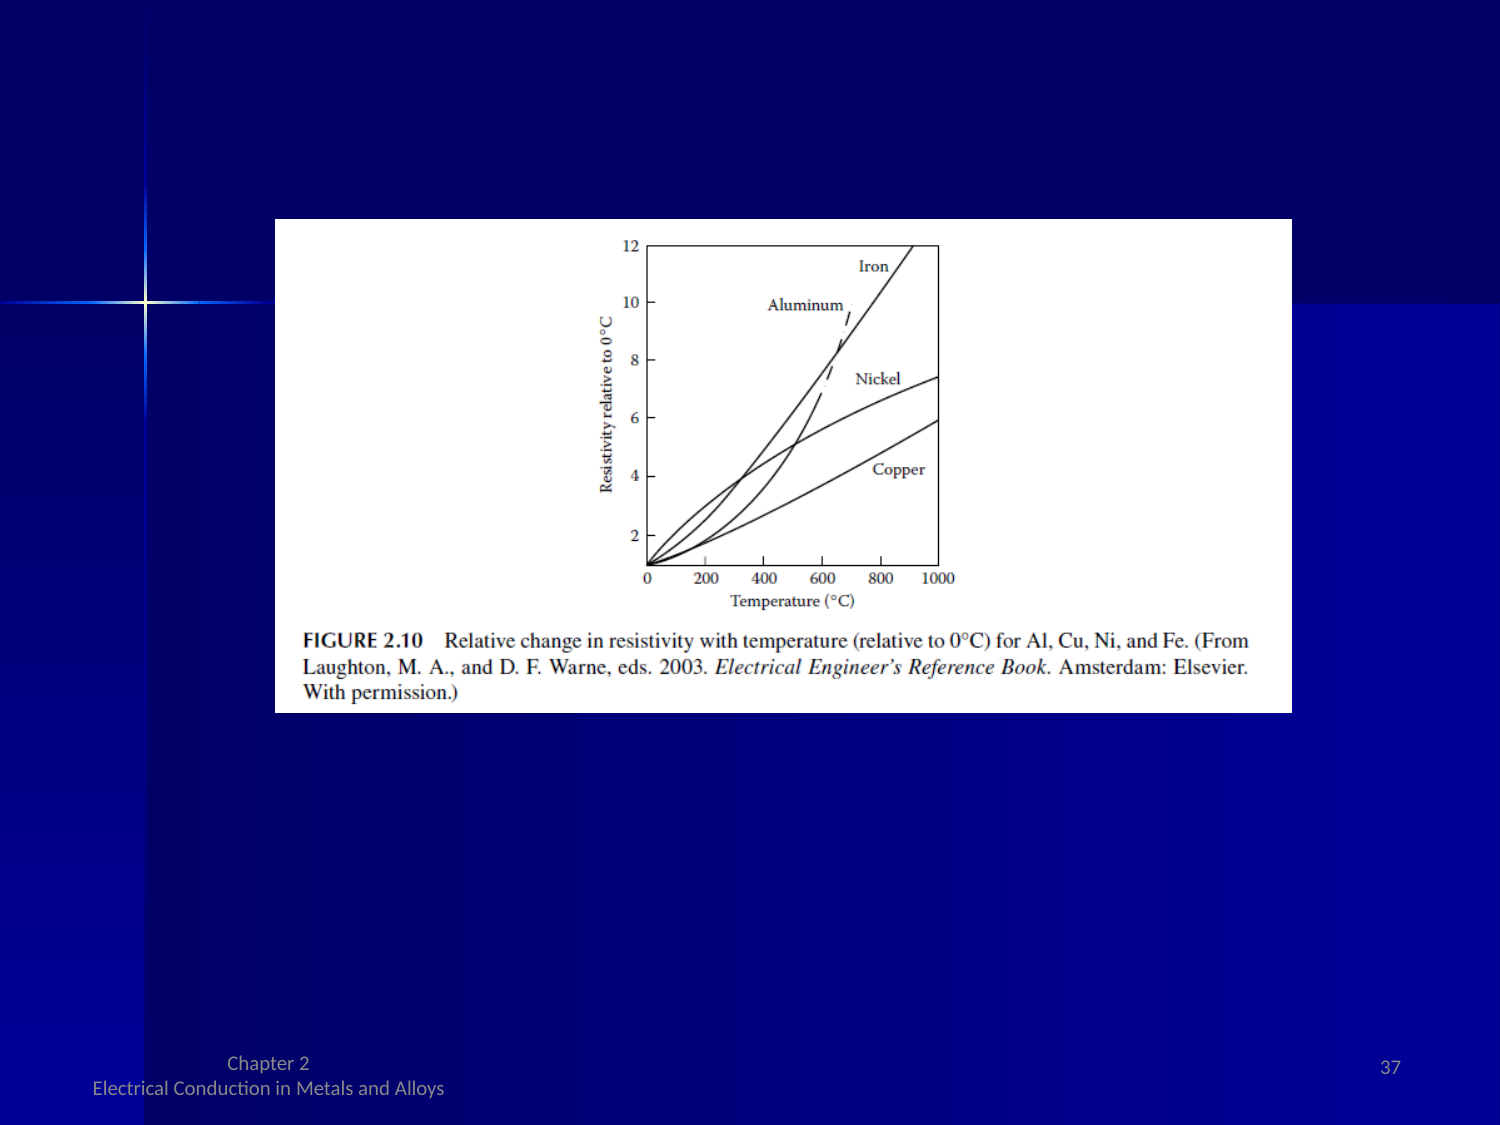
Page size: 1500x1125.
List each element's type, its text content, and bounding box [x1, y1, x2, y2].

picture [274, 219, 1292, 713]
slide_number Chapter 2 Electrical Conduction in Metals and Alloys [74, 1037, 463, 1113]
